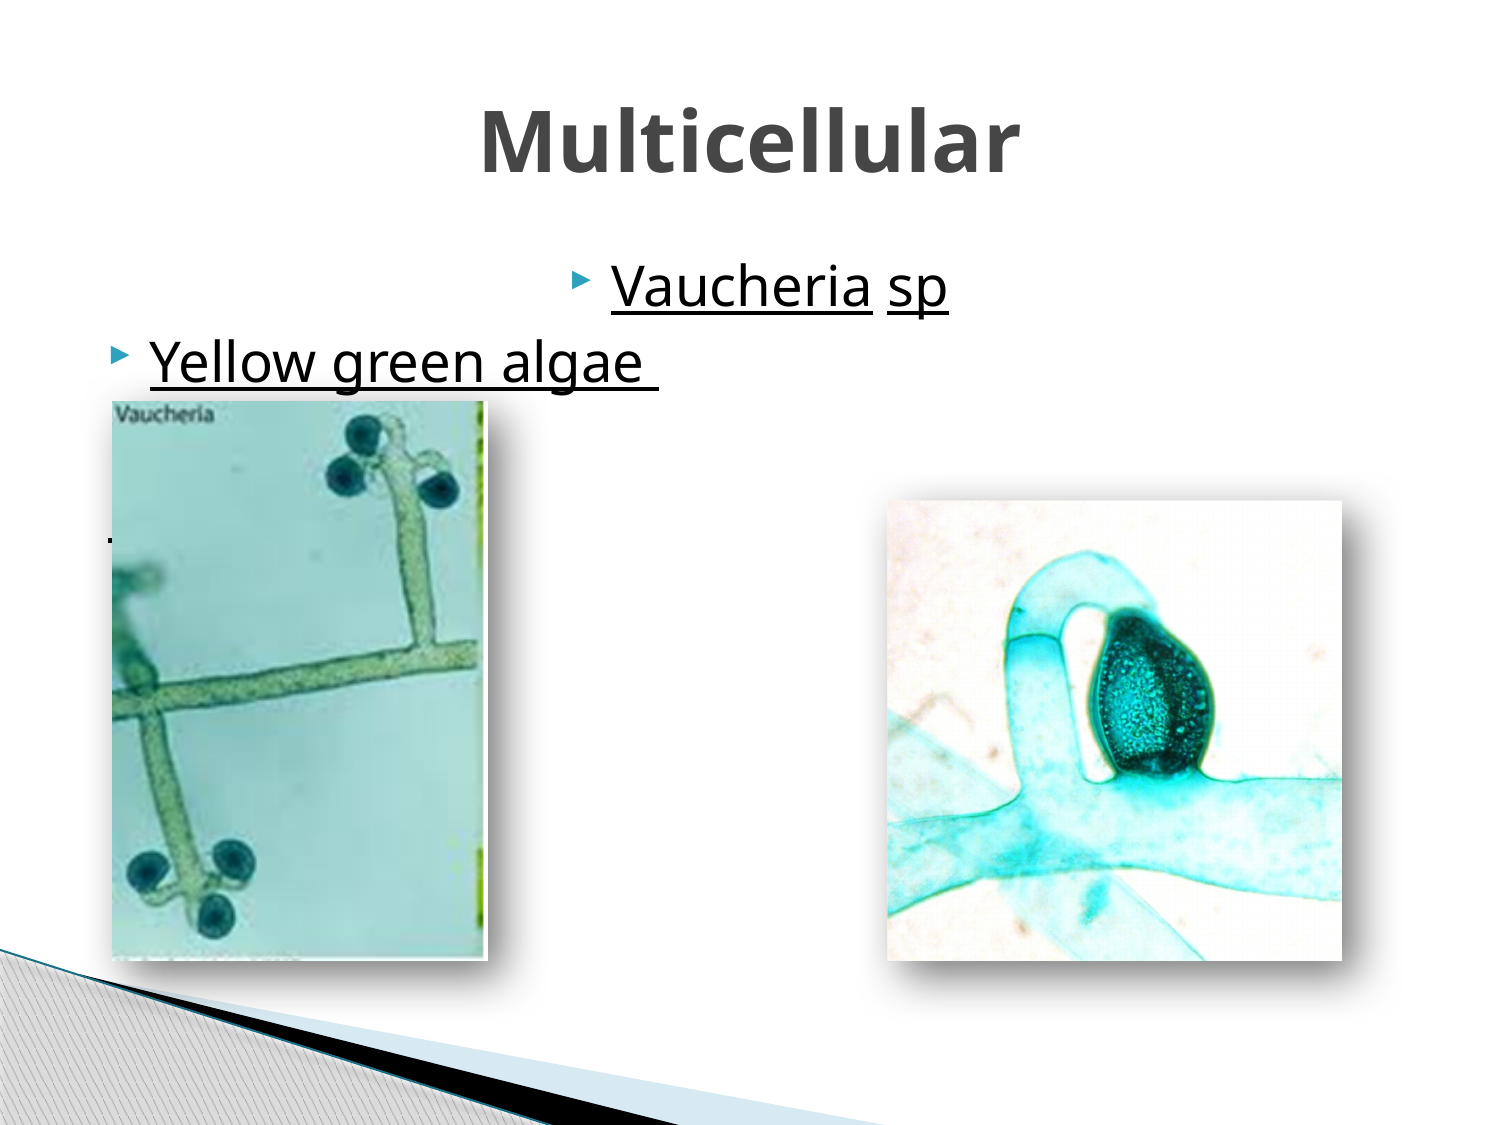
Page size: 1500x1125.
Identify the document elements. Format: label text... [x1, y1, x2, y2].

picture [883, 501, 1345, 961]
picture [112, 401, 488, 962]
list Vaucheria sp Yellow green algae [75, 243, 1425, 986]
title Multicellular [75, 45, 1425, 233]
